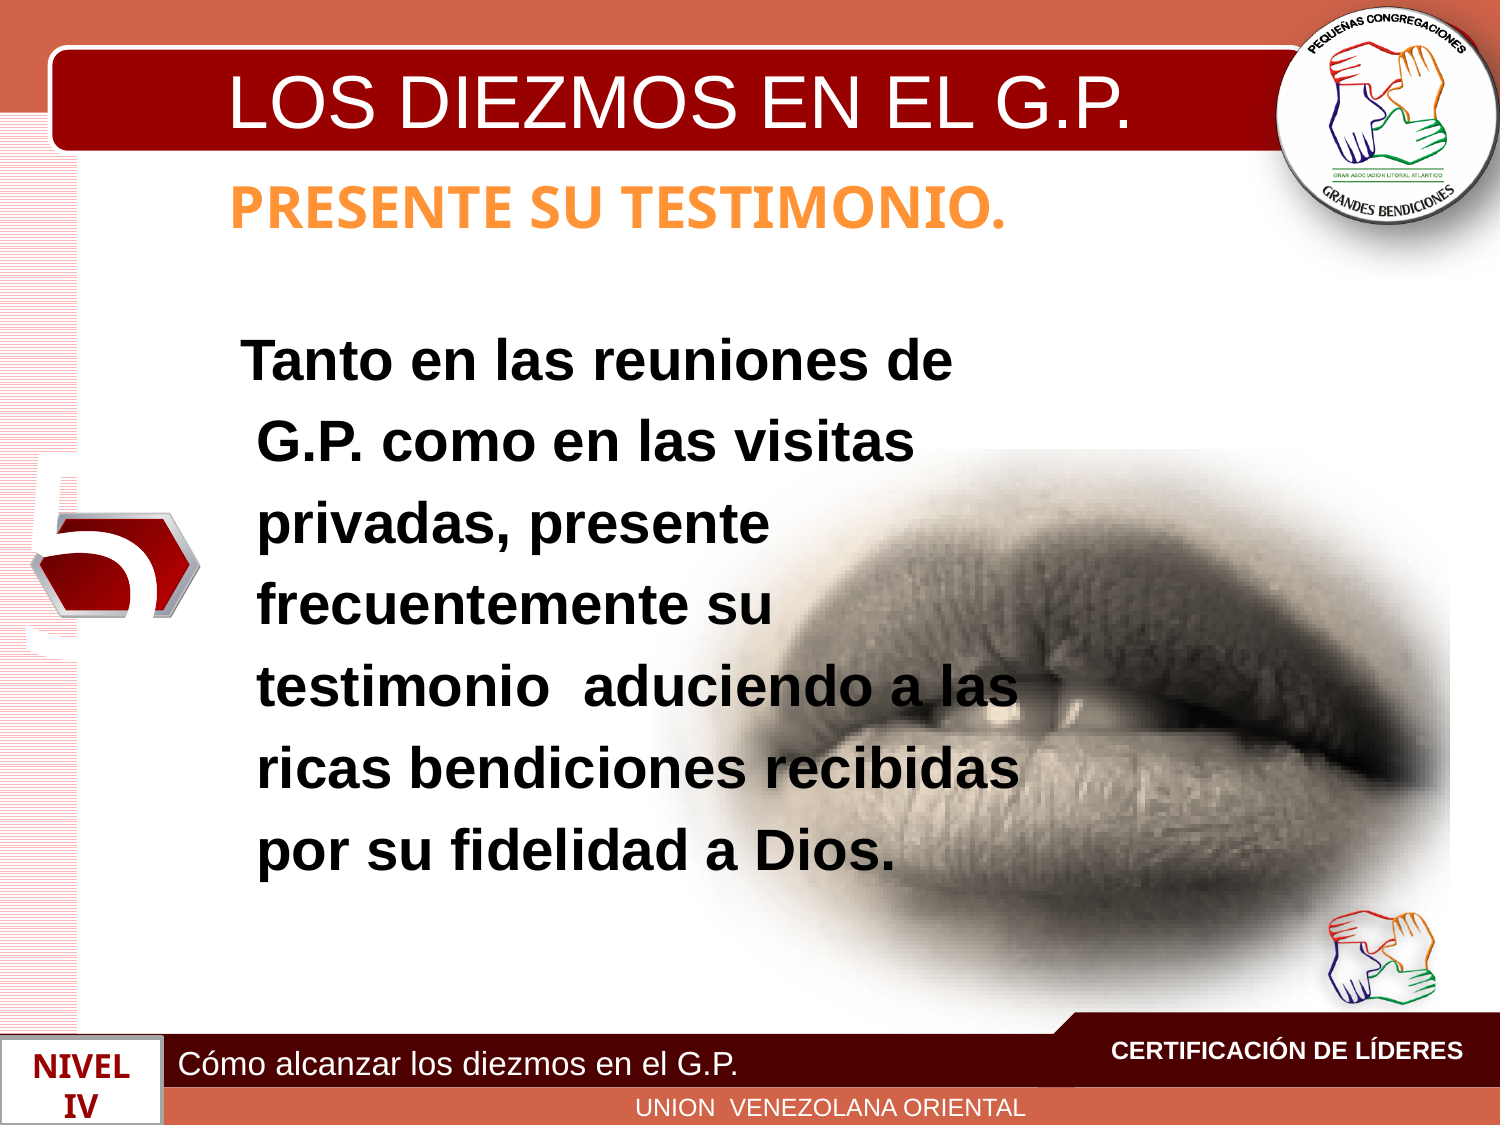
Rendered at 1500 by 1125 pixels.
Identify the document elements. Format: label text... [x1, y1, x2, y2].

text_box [0, 362, 201, 727]
picture [1274, 6, 1500, 226]
title LOS DIEZMOS EN EL G.P. [74, 52, 1258, 145]
text_box NIVEL IV [0, 1096, 162, 1125]
text_box PRESENTE SU TESTIMONIO. [157, 162, 1079, 318]
picture [649, 449, 1451, 1012]
footer UNION VENEZOLANA ORIENTAL [162, 1095, 1500, 1125]
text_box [0, 1012, 1500, 1088]
list Tanto en las reuniones de G.P. como en las visitas privadas, presente frecuentemente su testimonio aduciendo a las ricas bendiciones recibidas por su fidelidad a Dios. [149, 313, 1138, 1010]
